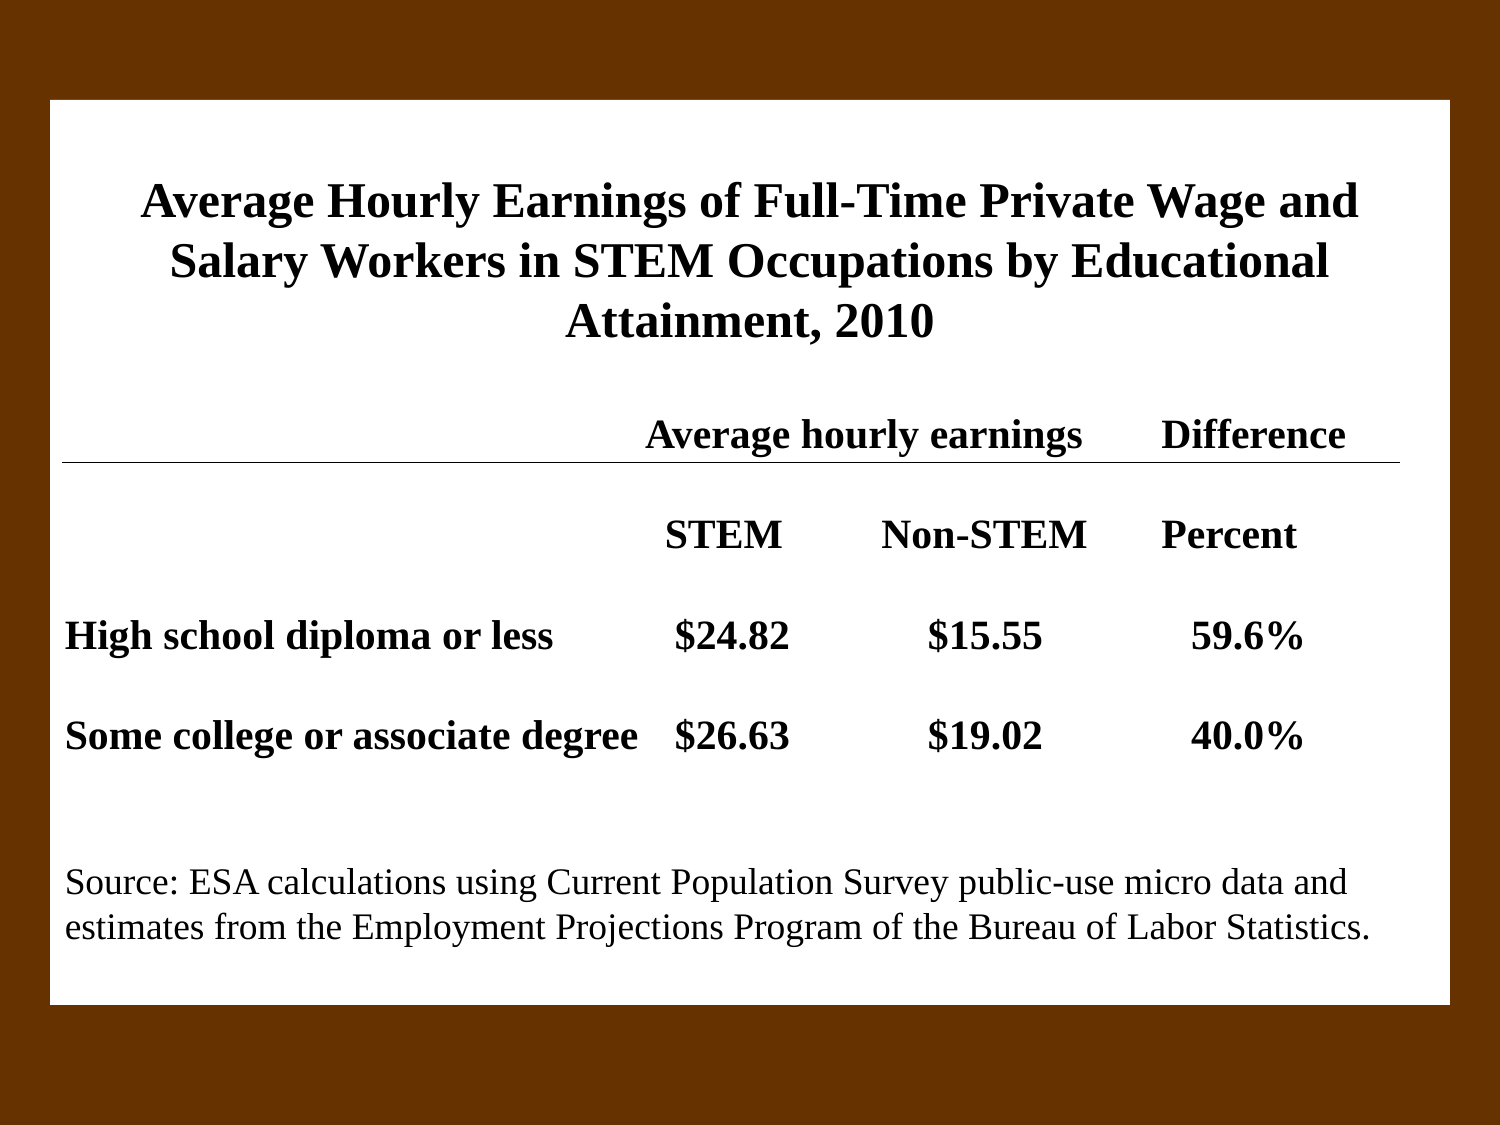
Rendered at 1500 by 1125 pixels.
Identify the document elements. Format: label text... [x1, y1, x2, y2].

text_box Average Hourly Earnings of Full-Time Private Wage and Salary Workers in STEM Occupations by Educational Attainment, 2010 Average hourly earnings Difference STEM Non-STEM Percent High school diploma or less $24.82 $15.55 59.6% Some college or associate degree $26.63 $19.02 40.0% Source: ESA calculations using Current Population Survey public-use micro data and estimates from the Employment Projections Program of the Bureau of Labor Statistics. [50, 99, 1450, 1005]
